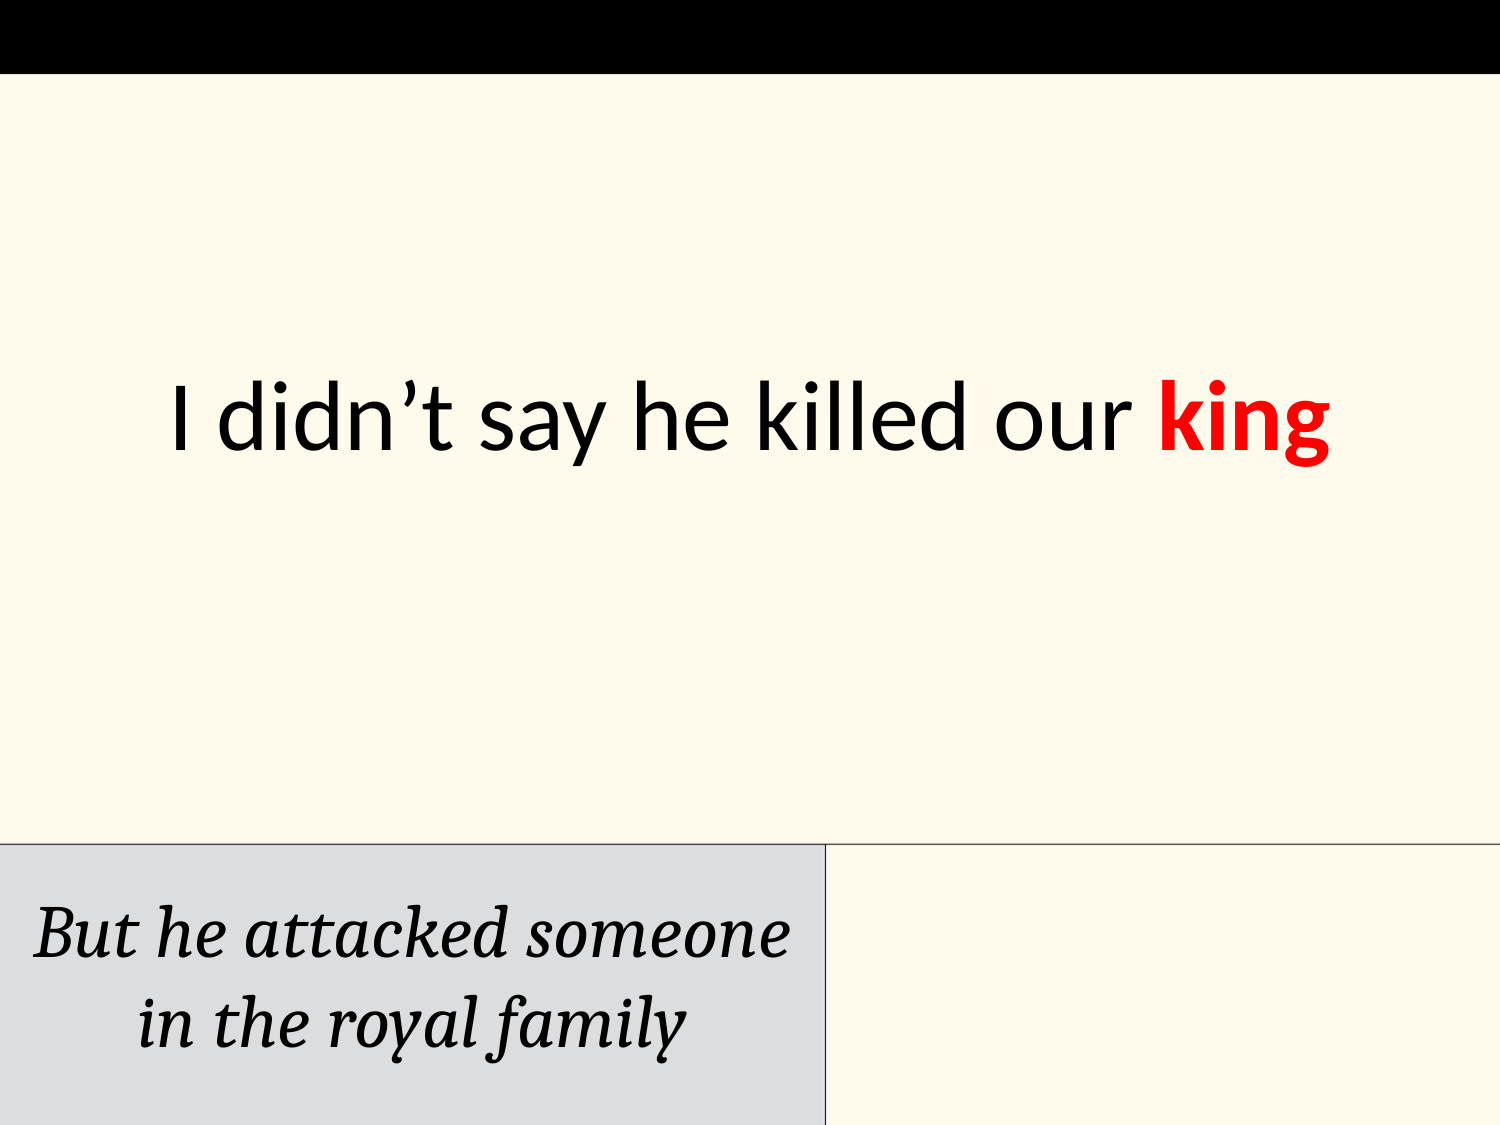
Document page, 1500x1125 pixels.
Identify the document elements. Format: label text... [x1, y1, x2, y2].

list I didn’t say he killed our king [125, 262, 1375, 513]
text_box But he attacked someone in the royal family [0, 874, 825, 1070]
picture [0, 0, 1500, 1125]
